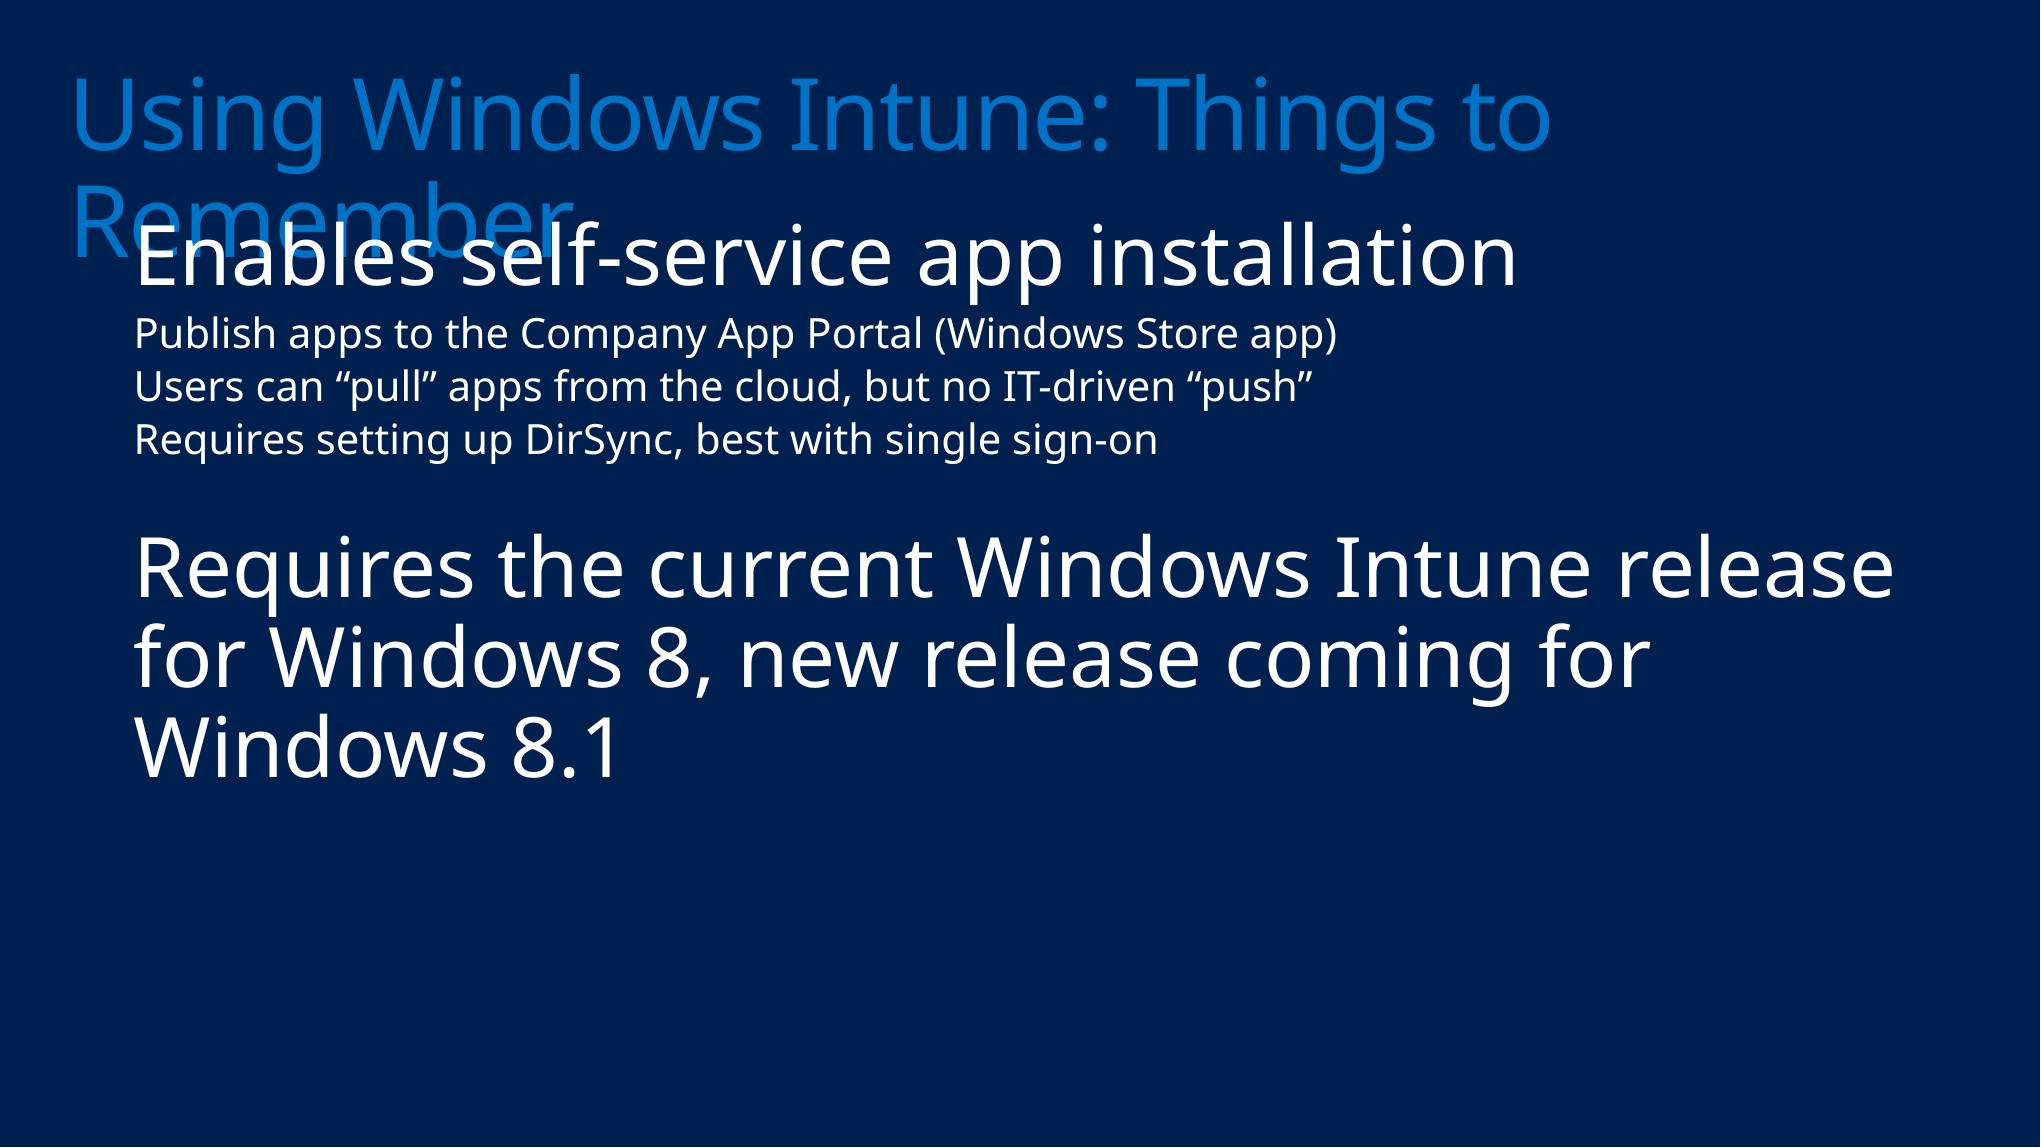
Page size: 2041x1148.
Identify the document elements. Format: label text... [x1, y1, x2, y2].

list Enables self-service app installation Publish apps to the Company App Portal (Windows Store app) Users can “pull” apps from the cloud, but no IT-driven “push” Requires setting up DirSync, best with single sign-on Requires the current Windows Intune release for Windows 8, new release coming for Windows 8.1 [109, 198, 1996, 735]
title Using Windows Intune: Things to Remember [45, 48, 1996, 200]
